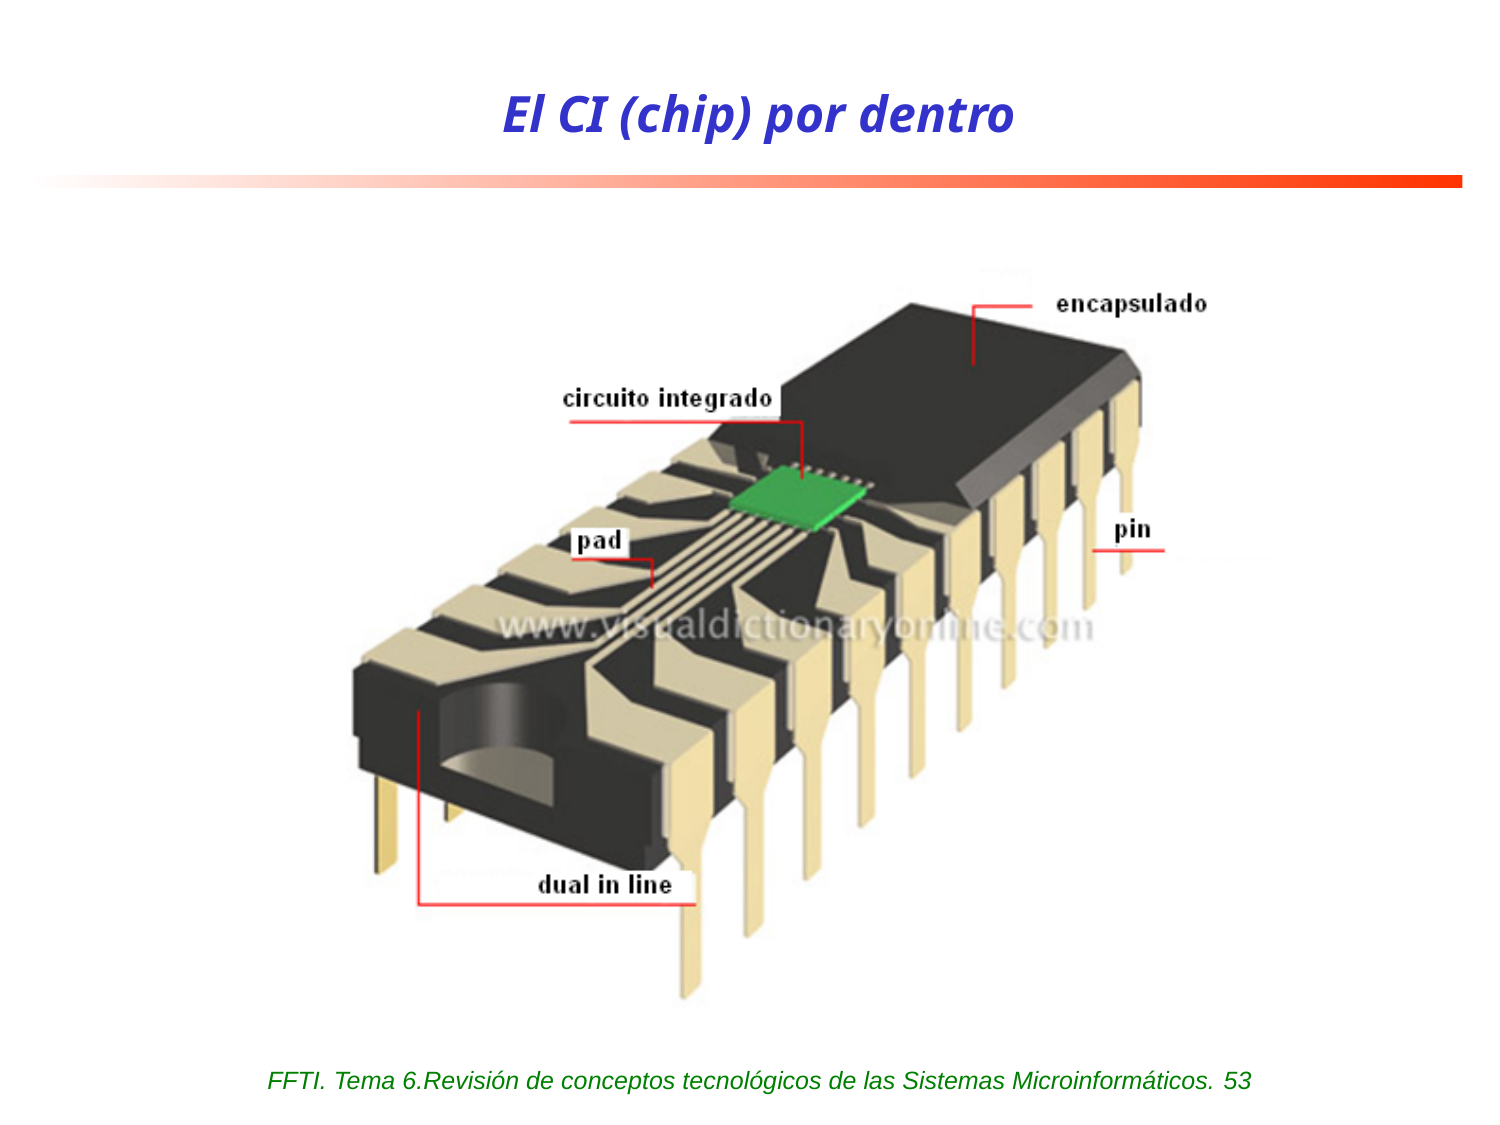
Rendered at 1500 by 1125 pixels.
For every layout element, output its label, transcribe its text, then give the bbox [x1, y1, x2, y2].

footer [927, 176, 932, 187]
table_cell 1 [843, 176, 847, 187]
picture [247, 231, 1276, 1033]
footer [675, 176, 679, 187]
footer FFTI. Tema 6.Revisión de conceptos tecnológicos de las Sistemas Microinformáticos. 53 [68, 1056, 1451, 1103]
title El CI (chip) por dentro [68, 49, 1451, 176]
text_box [759, 176, 763, 187]
